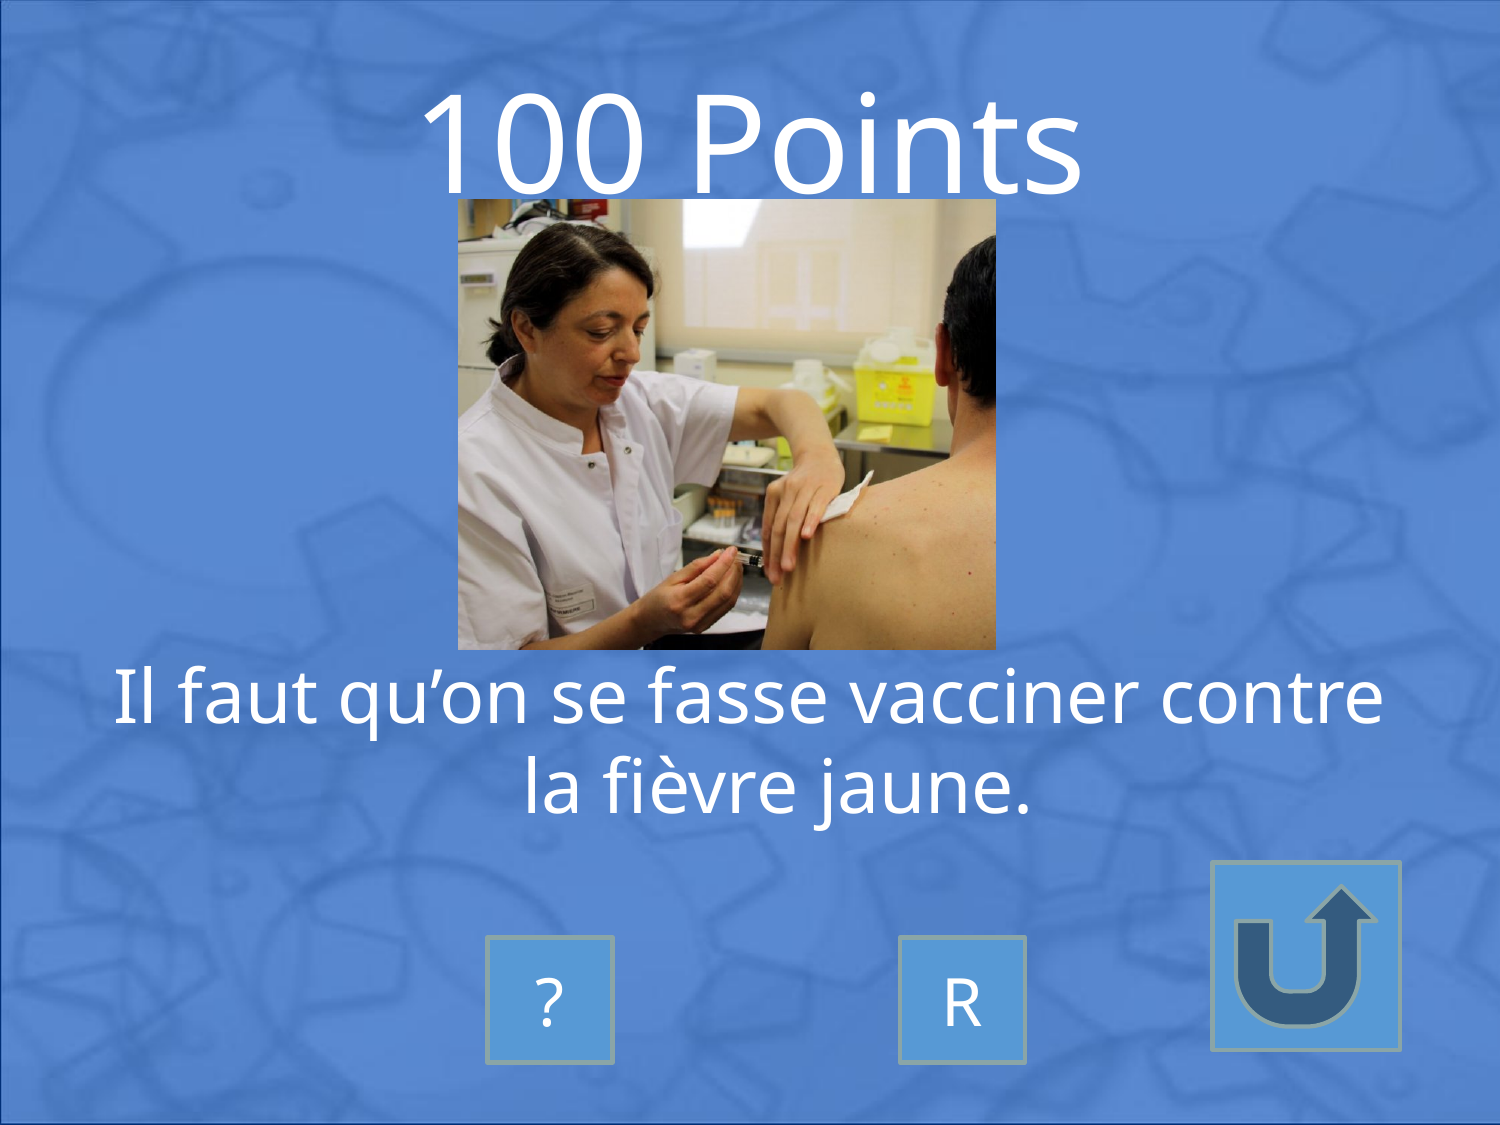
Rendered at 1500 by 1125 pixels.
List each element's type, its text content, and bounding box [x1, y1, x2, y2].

picture [0, 0, 1500, 1125]
text_box [1210, 860, 1402, 1052]
title 100 Points [74, 44, 1426, 233]
list Il faut qu’on se fasse vacciner contre la fièvre jaune. [74, 262, 1426, 1006]
text_box ? [485, 935, 615, 1065]
text_box R [898, 935, 1027, 1065]
